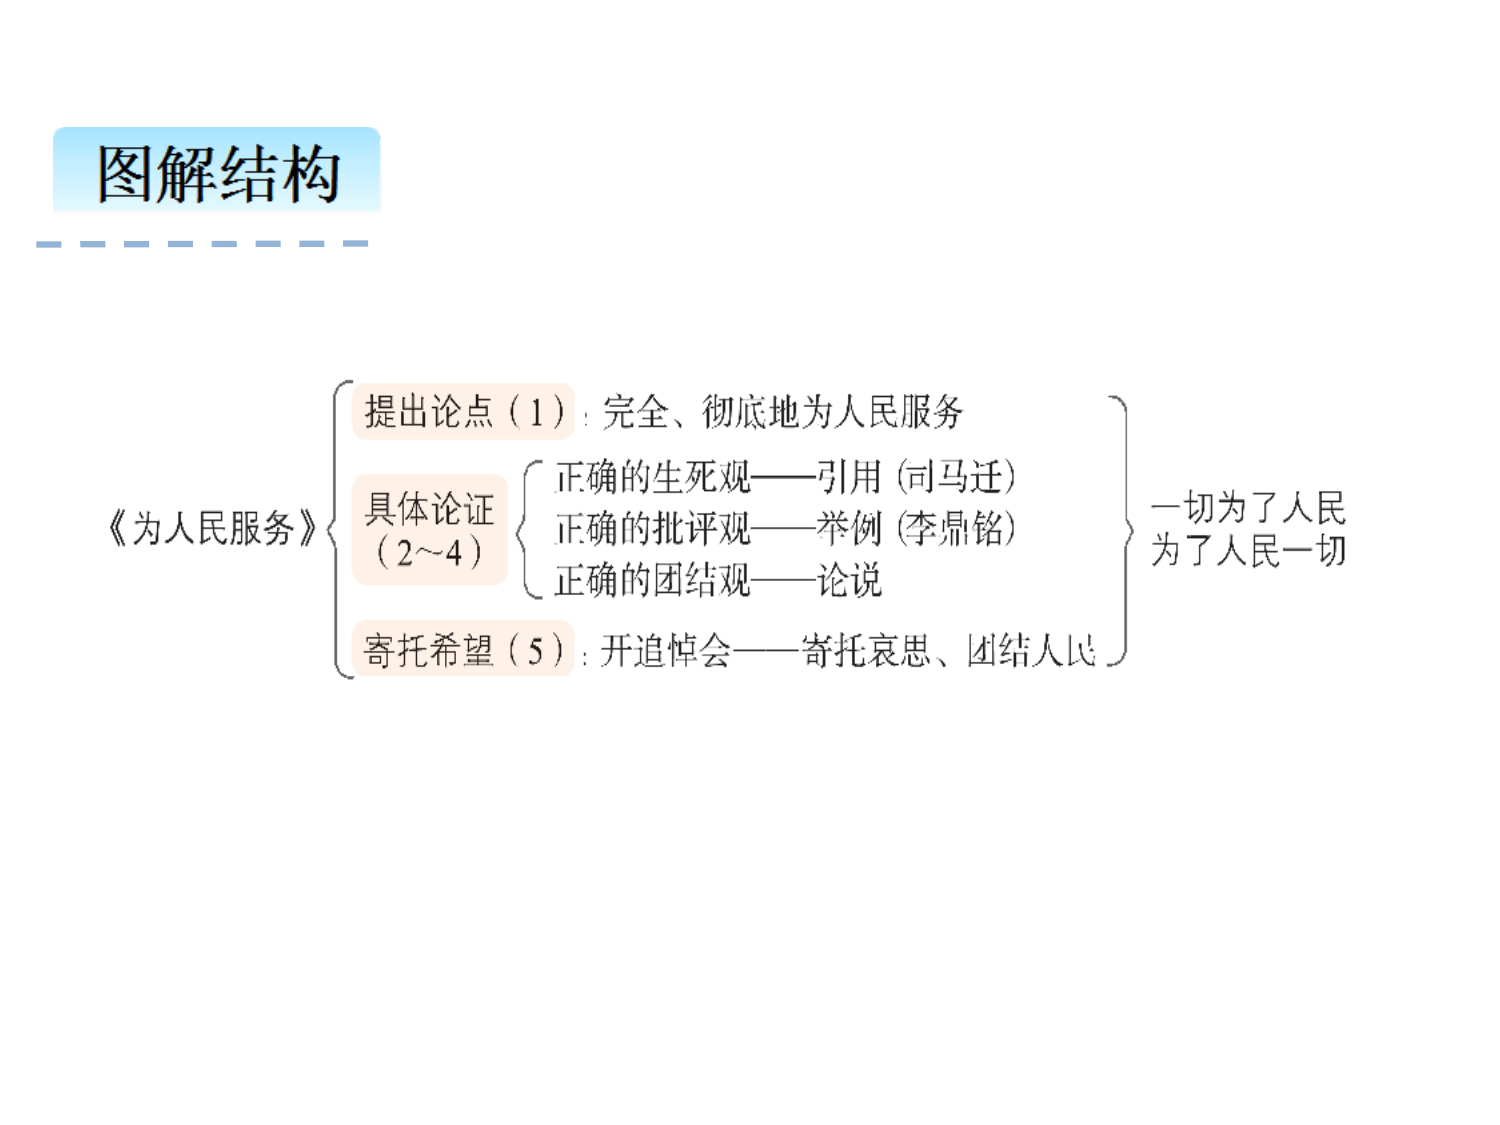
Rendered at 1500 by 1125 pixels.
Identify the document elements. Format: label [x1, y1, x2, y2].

picture [53, 127, 385, 216]
picture [17, 349, 1406, 711]
